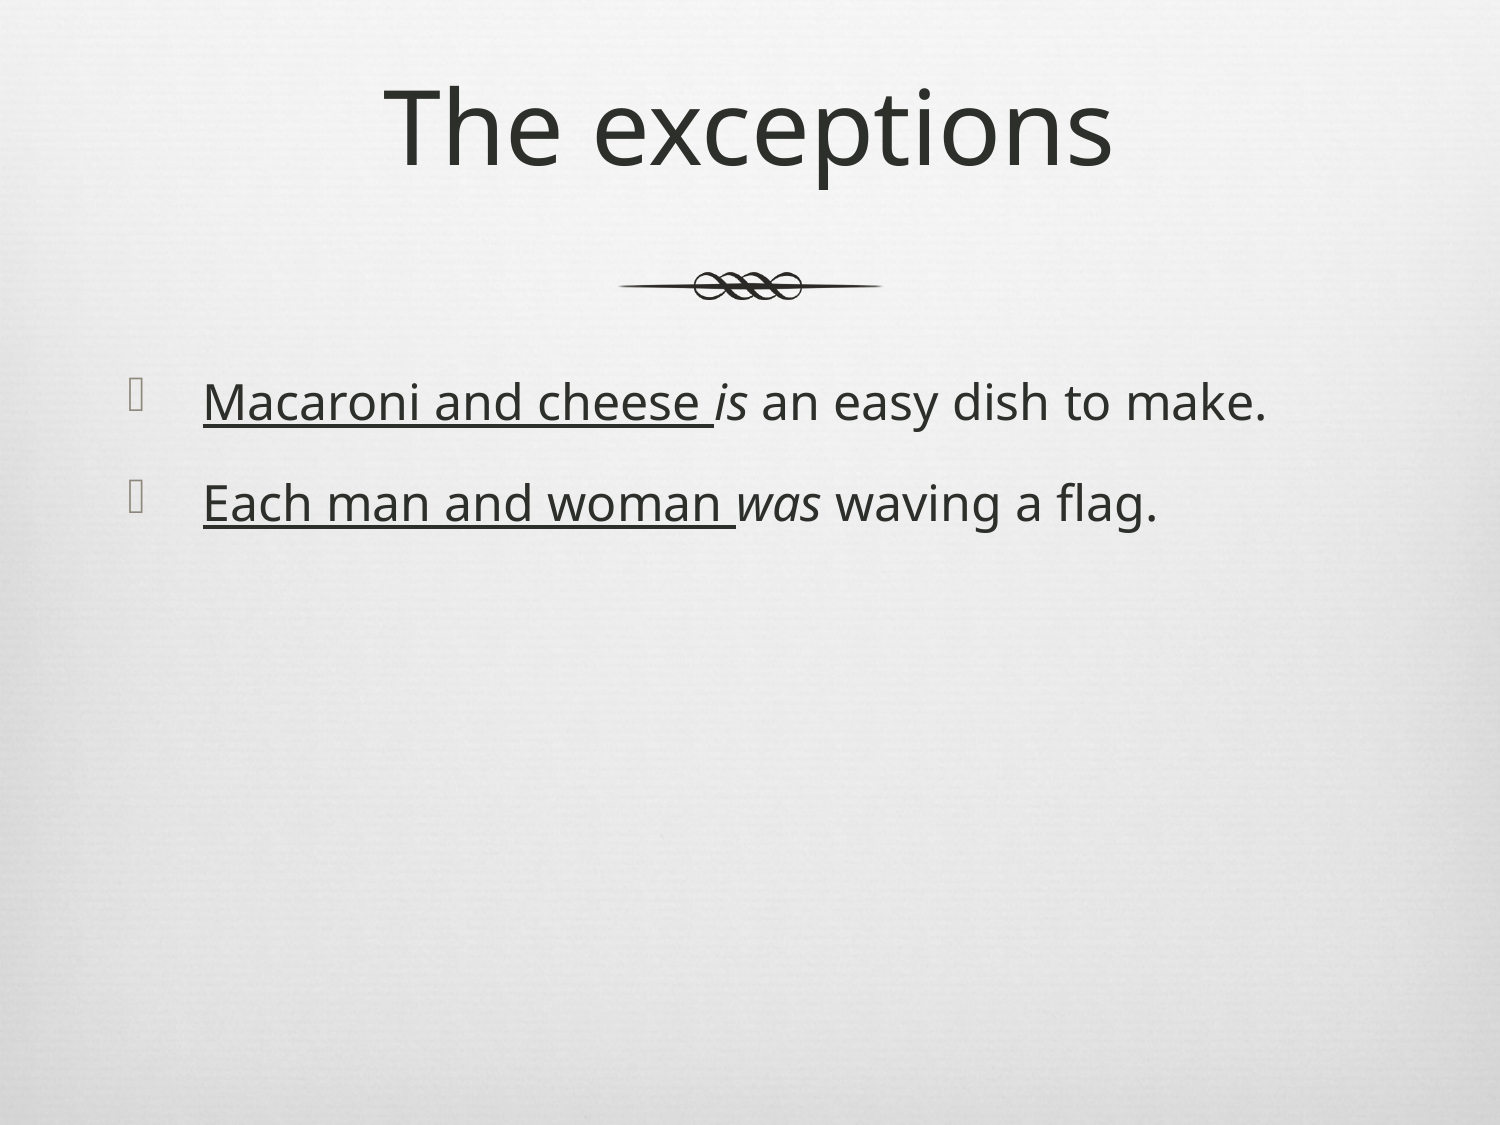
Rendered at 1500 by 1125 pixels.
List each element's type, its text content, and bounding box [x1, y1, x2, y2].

title The exceptions [112, 11, 1388, 236]
picture [615, 272, 885, 300]
list Macaroni and cheese is an easy dish to make. Each man and woman was waving a flag. [112, 362, 1388, 963]
